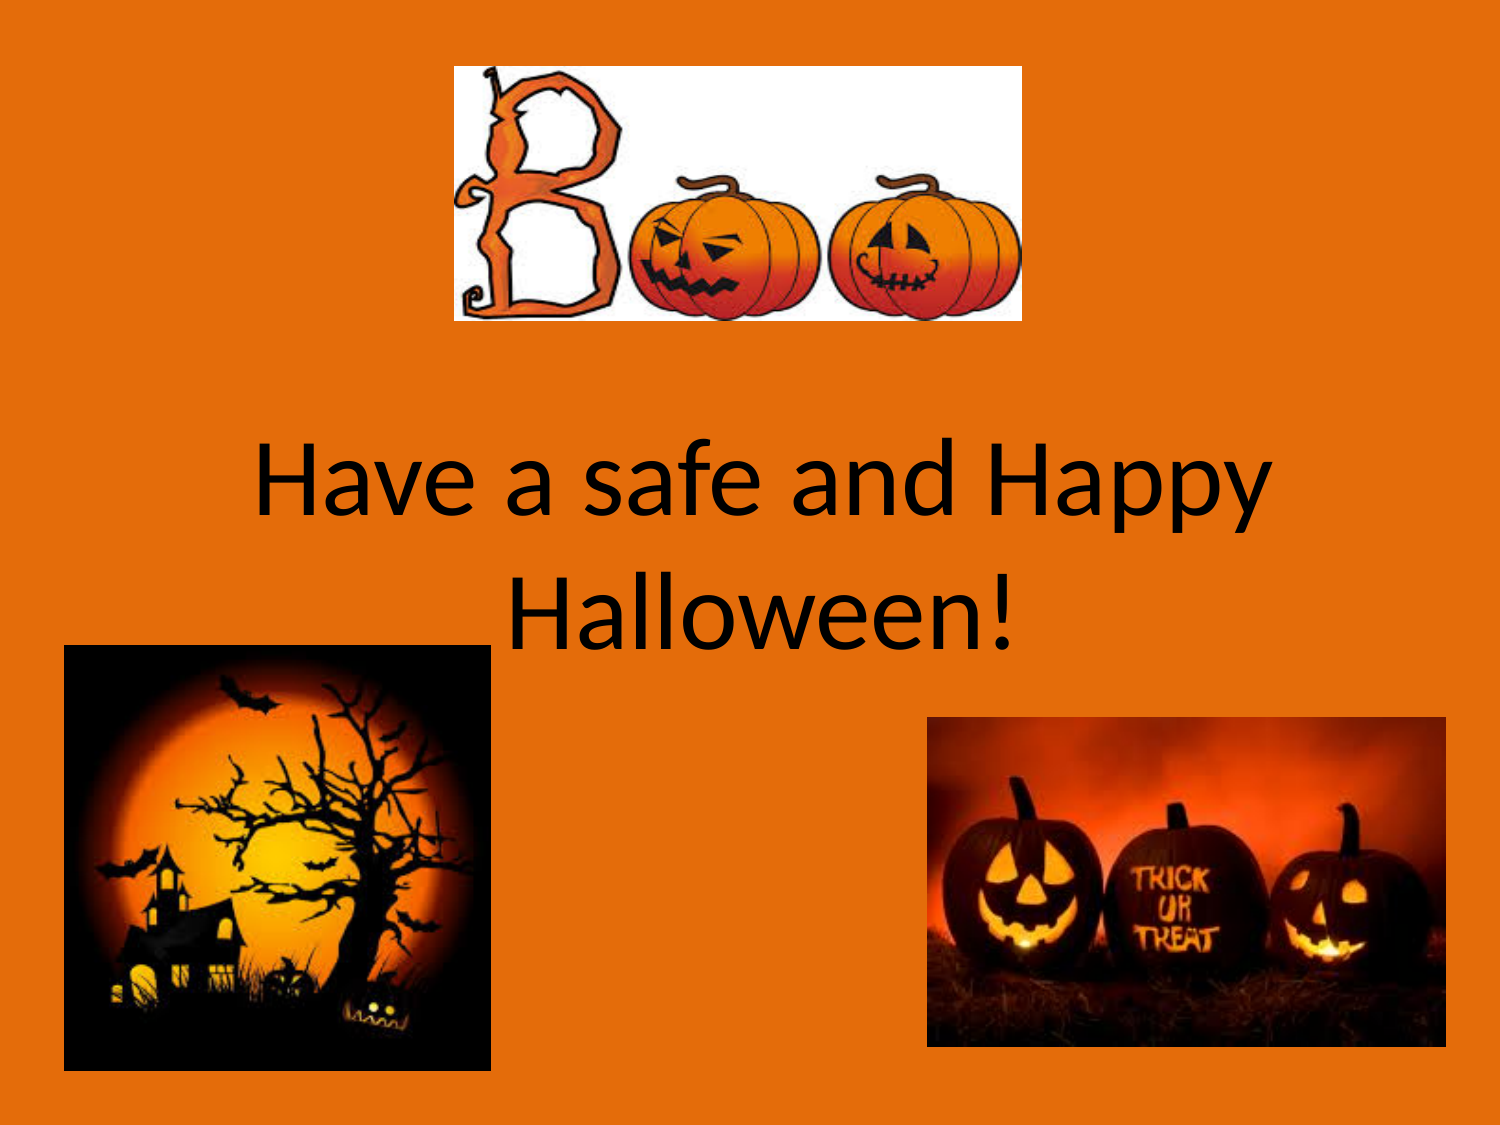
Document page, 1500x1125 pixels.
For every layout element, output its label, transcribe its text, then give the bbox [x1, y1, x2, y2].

picture [926, 717, 1446, 1047]
picture [64, 644, 491, 1071]
list Have a safe and Happy Halloween! [88, 397, 1439, 681]
picture [454, 66, 1022, 322]
